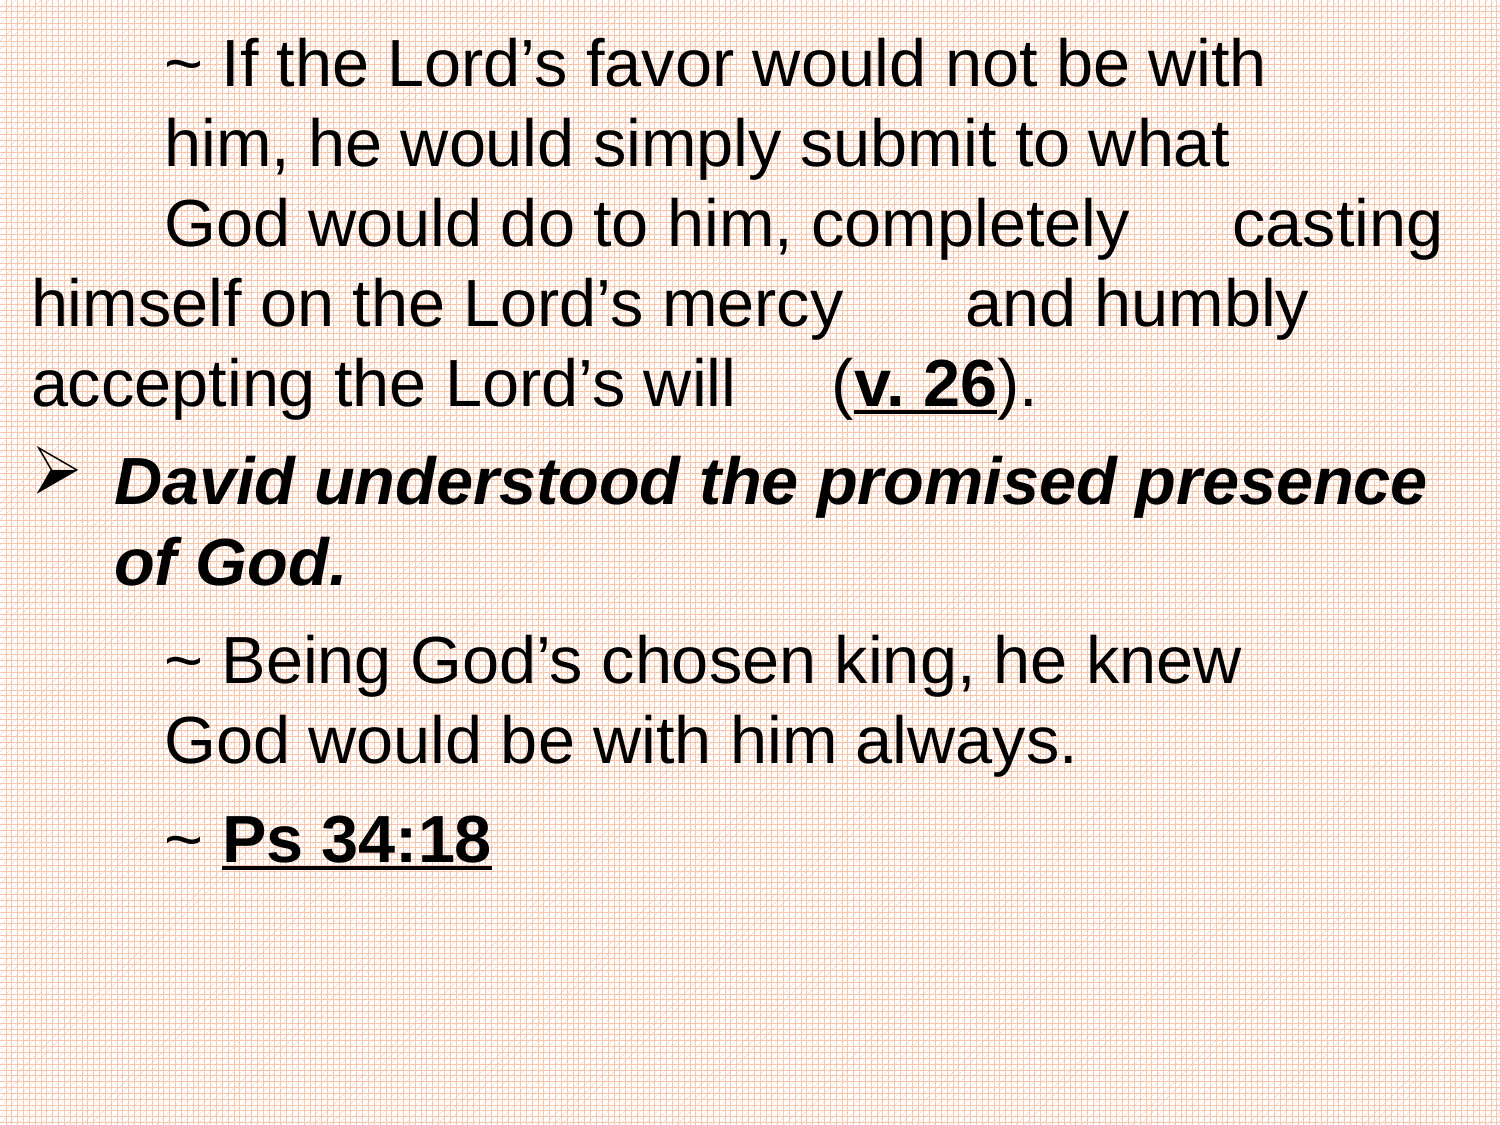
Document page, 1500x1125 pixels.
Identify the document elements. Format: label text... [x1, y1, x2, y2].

subtitle ~ If the Lord’s favor would not be with him, he would simply submit to what God would do to him, completely casting himself on the Lord’s mercy and humbly accepting the Lord’s will (v. 26). David understood the promised presence of God. ~ Being God’s chosen king, he knew God would be with him always. ~ Ps 34:18 [16, 11, 1486, 1114]
